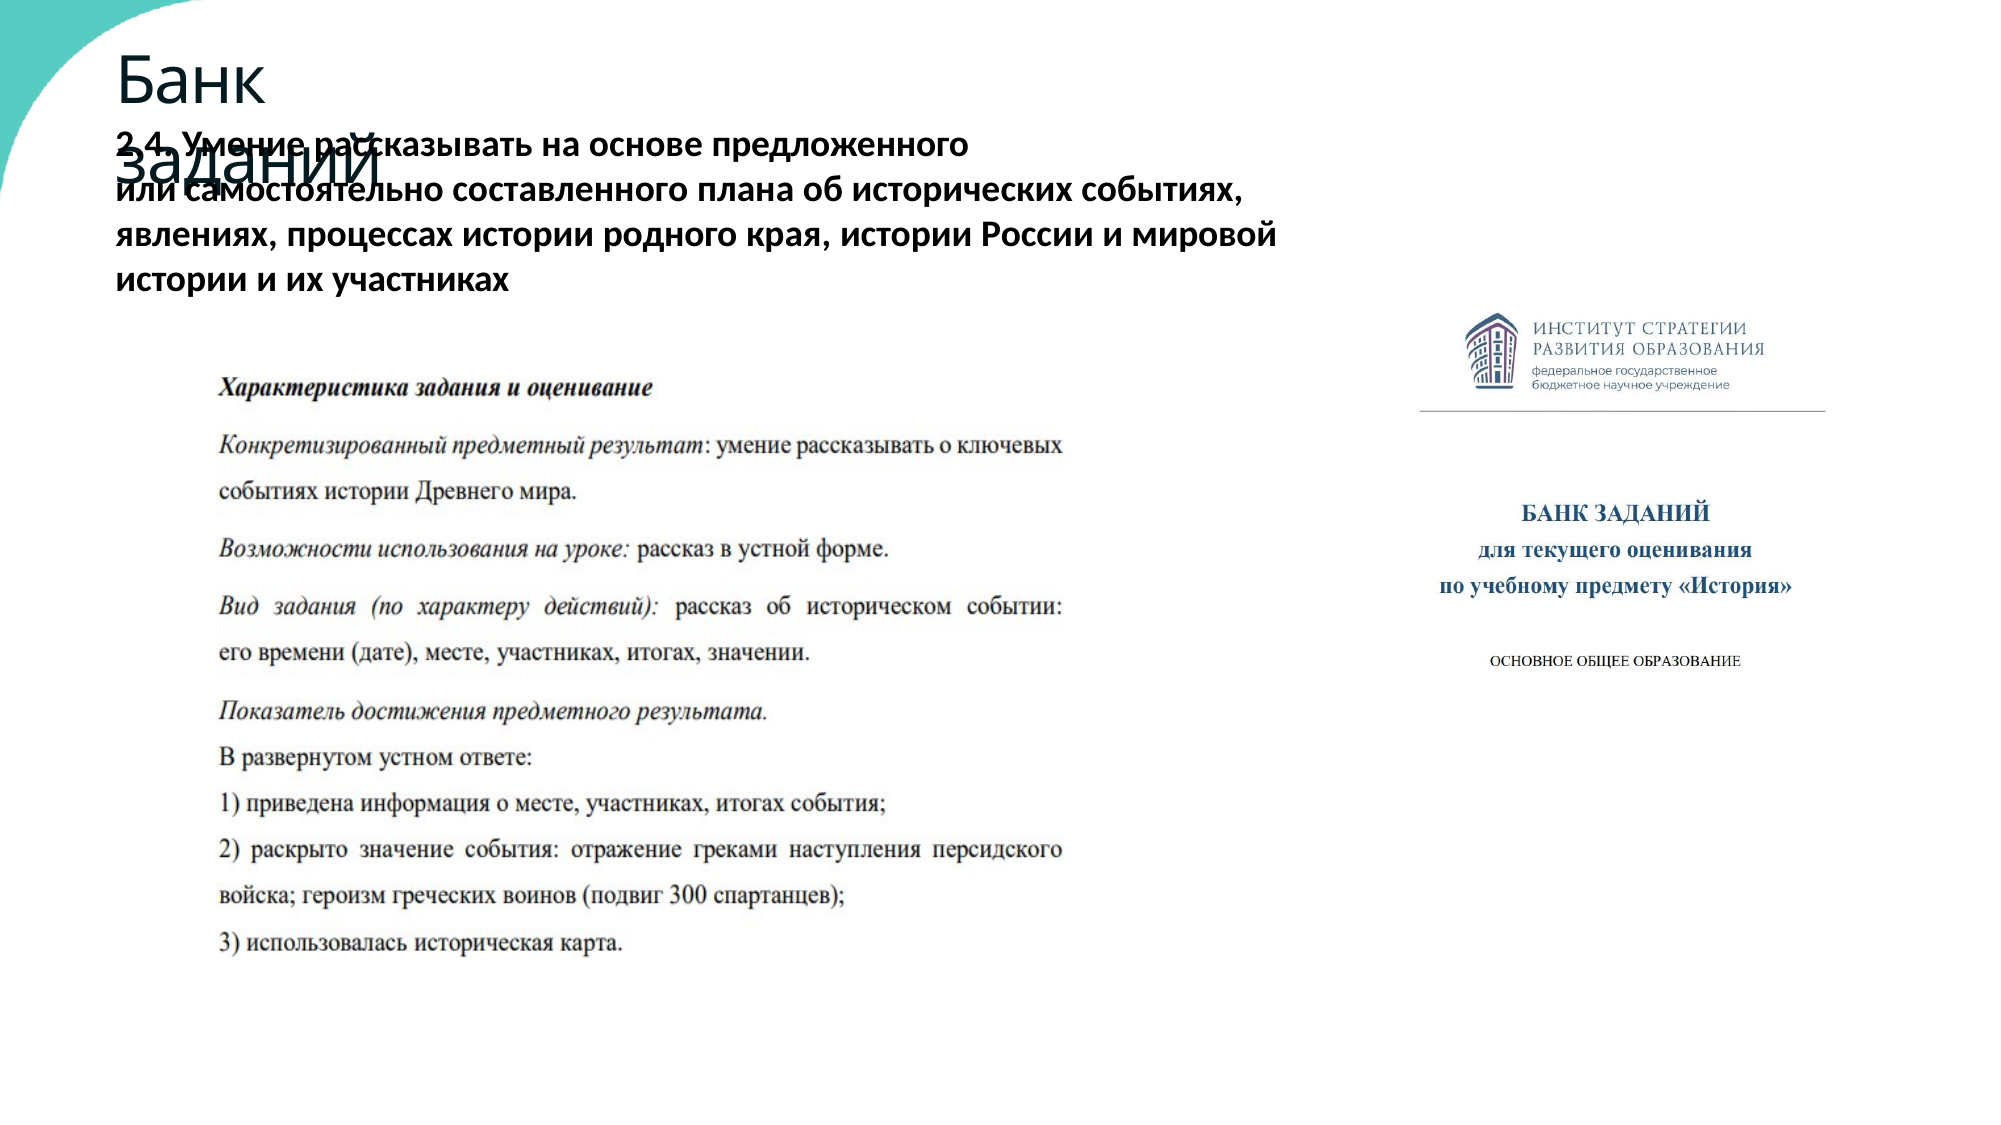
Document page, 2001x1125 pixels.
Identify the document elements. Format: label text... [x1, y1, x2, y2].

picture [216, 377, 1064, 958]
title Банк заданий [113, 34, 496, 116]
picture [1417, 306, 1826, 676]
picture [0, 0, 208, 206]
text_box 2.4. Умение рассказывать на основе предложенного или самостоятельно составленного плана об исторических событиях, явлениях, процессах истории родного края, истории России и мировой истории и их участниках [113, 116, 1281, 299]
